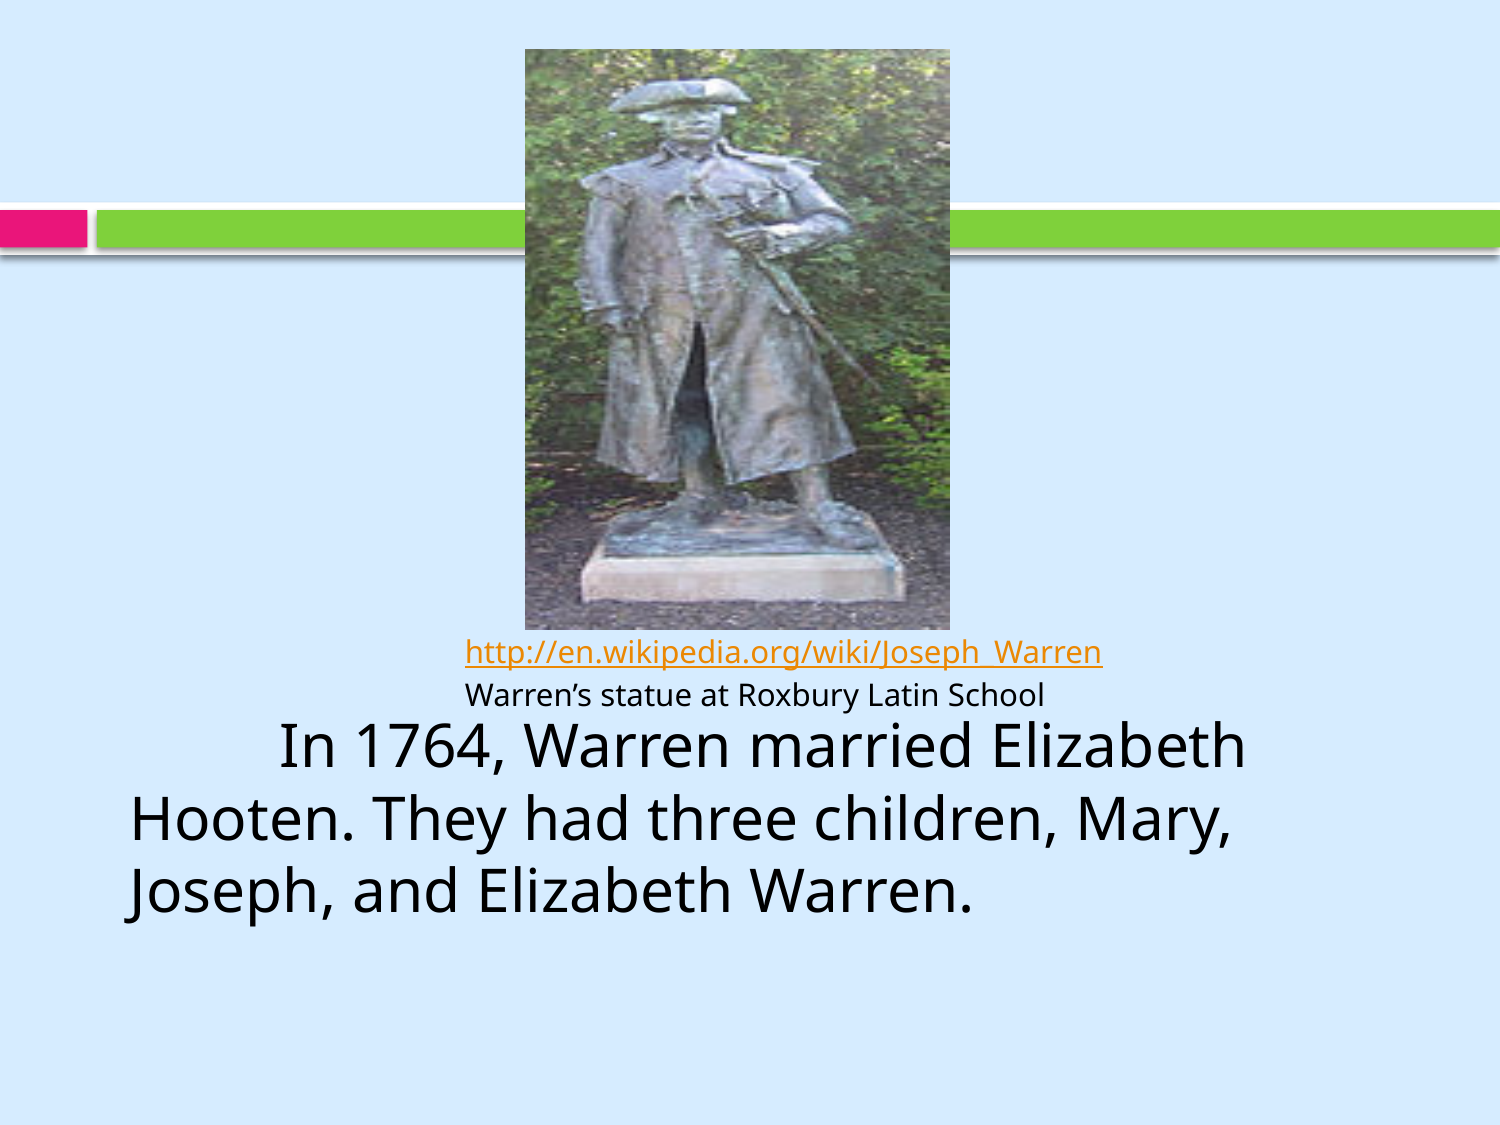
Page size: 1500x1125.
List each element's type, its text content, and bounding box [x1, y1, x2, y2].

text_box http://en.wikipedia.org/wiki/Joseph_Warren Warren’s statue at Roxbury Latin School [449, 624, 1188, 720]
list In 1764, Warren married Elizabeth Hooten. They had three children, Mary, Joseph, and Elizabeth Warren. [62, 699, 1438, 1125]
picture [524, 49, 951, 631]
